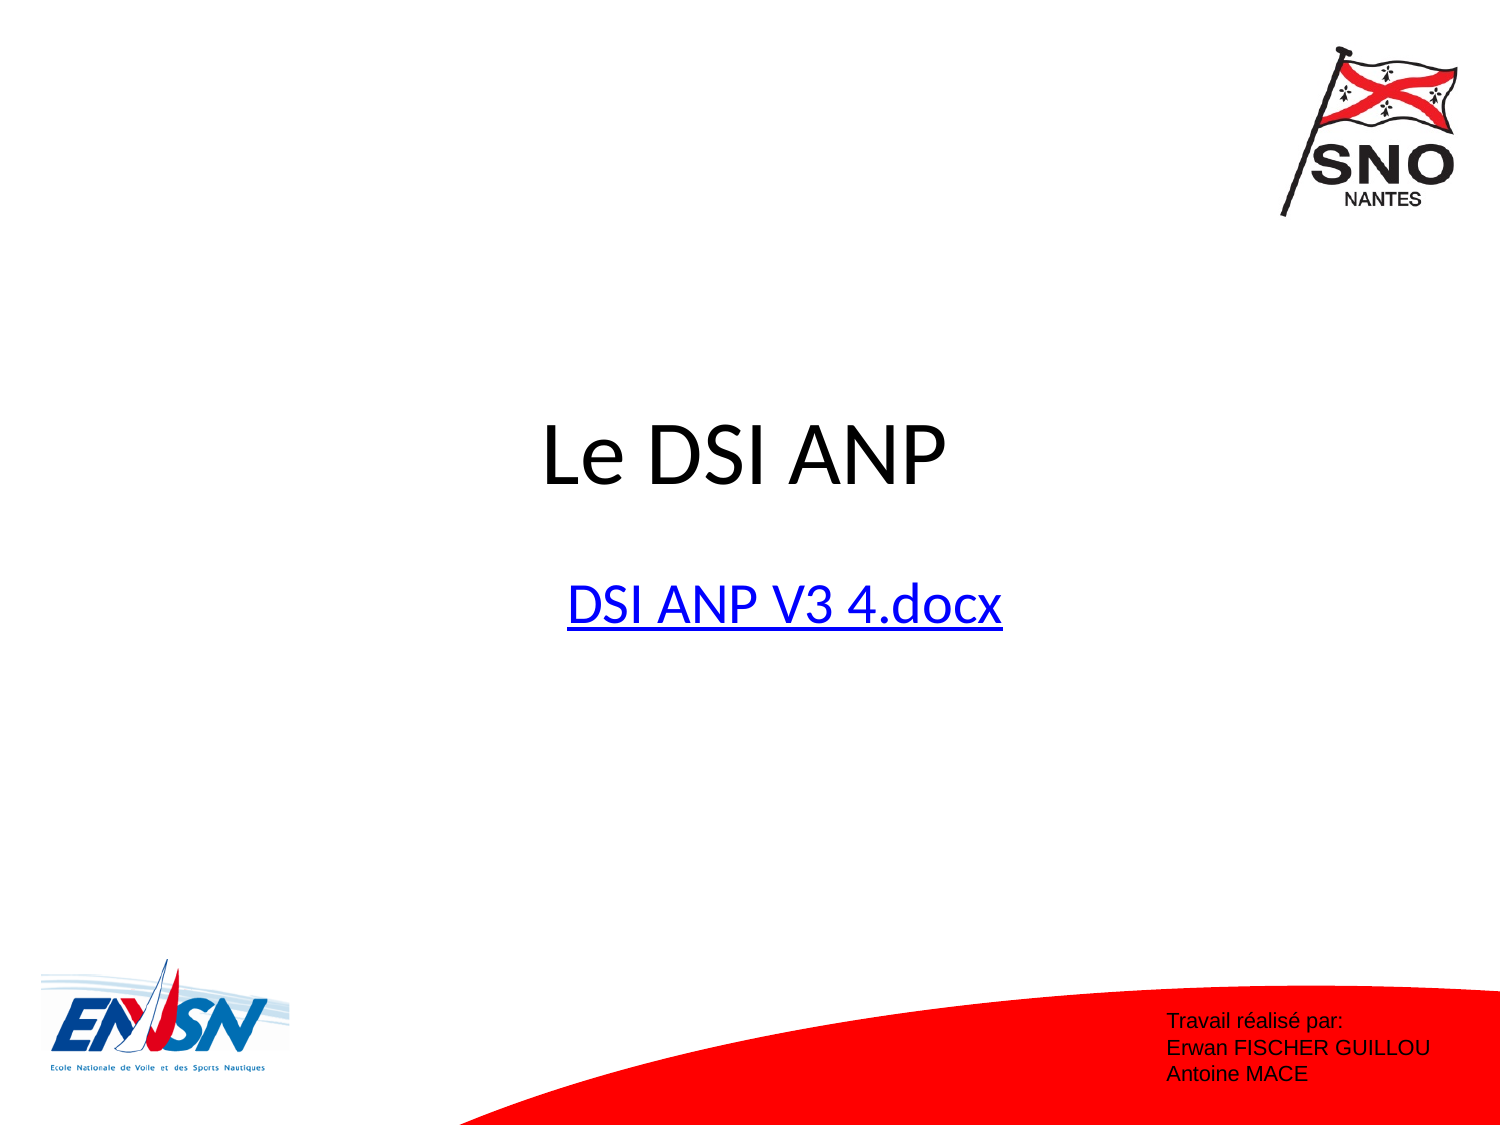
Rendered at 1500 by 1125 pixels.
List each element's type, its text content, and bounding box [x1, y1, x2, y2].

text_box Travail réalisé par: Erwan FISCHER GUILLOU Antoine MACE [1151, 999, 1500, 1093]
picture [1277, 42, 1462, 220]
text_box [459, 985, 1500, 1125]
picture [40, 952, 290, 1098]
text_box Le DSI ANP [253, 385, 1258, 511]
title DSI ANP V3 4.docx [147, 479, 1423, 722]
